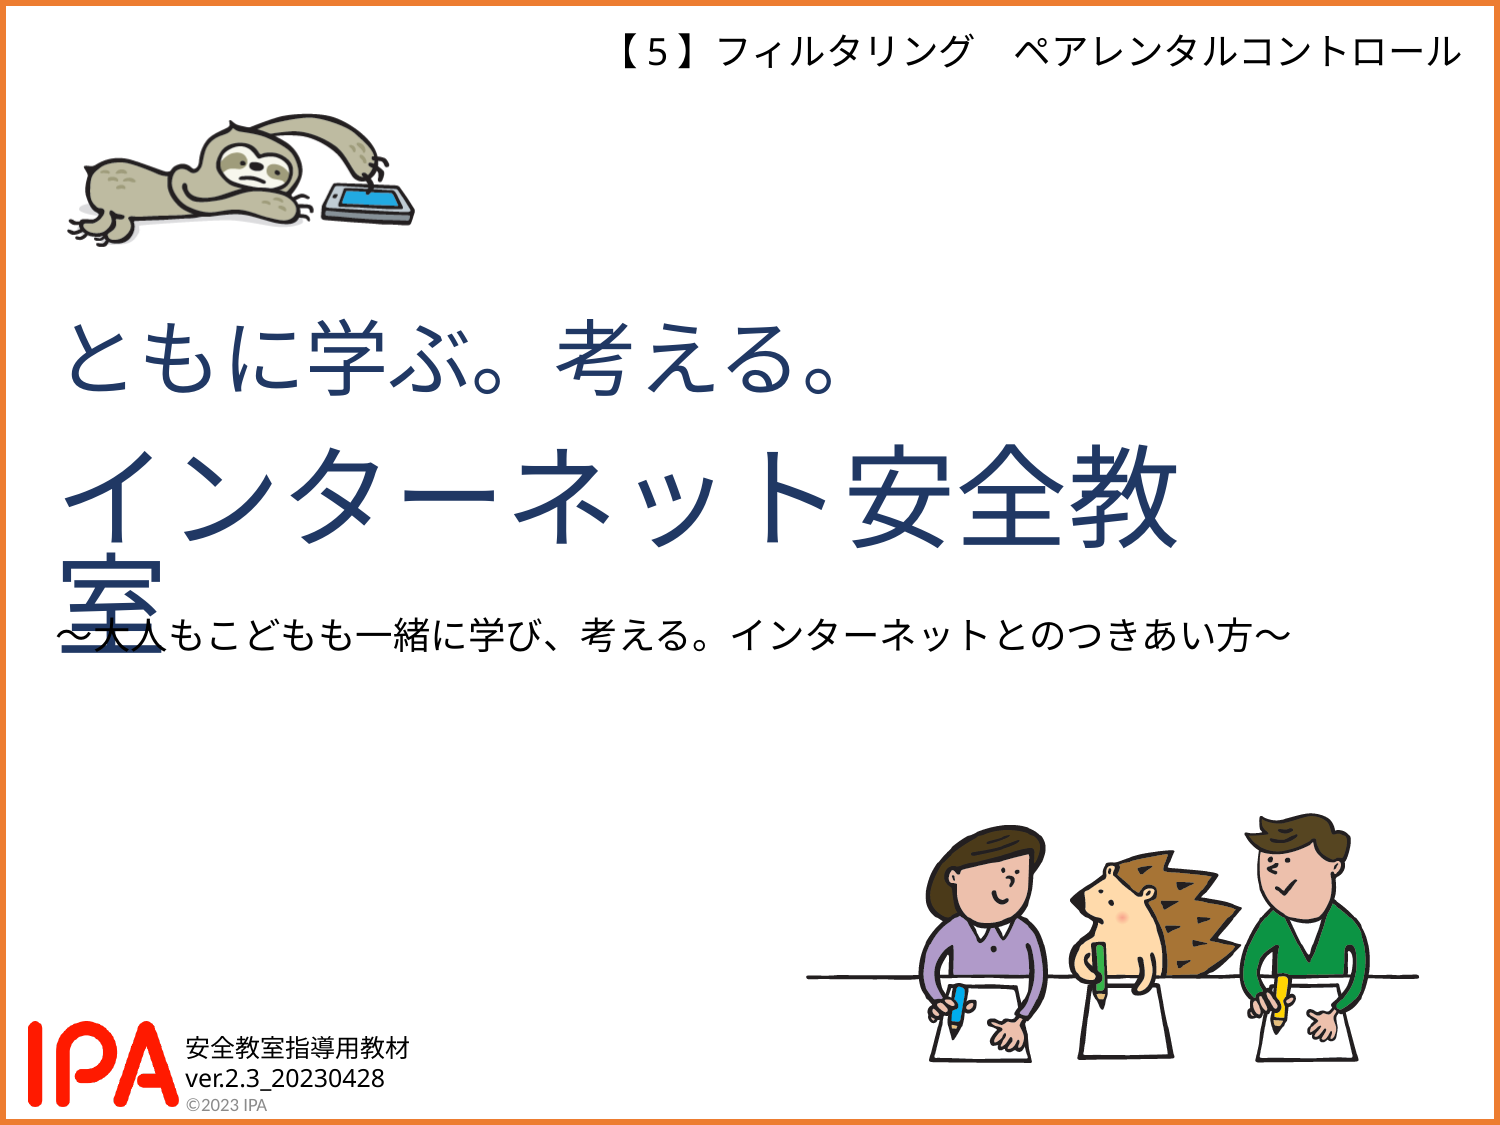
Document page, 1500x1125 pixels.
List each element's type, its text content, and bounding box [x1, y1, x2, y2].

picture [28, 1021, 179, 1107]
text_box 【5】フィルタリング ペアレンタルコントロール [550, 20, 1478, 80]
picture [797, 808, 1439, 1109]
picture [57, 90, 422, 274]
